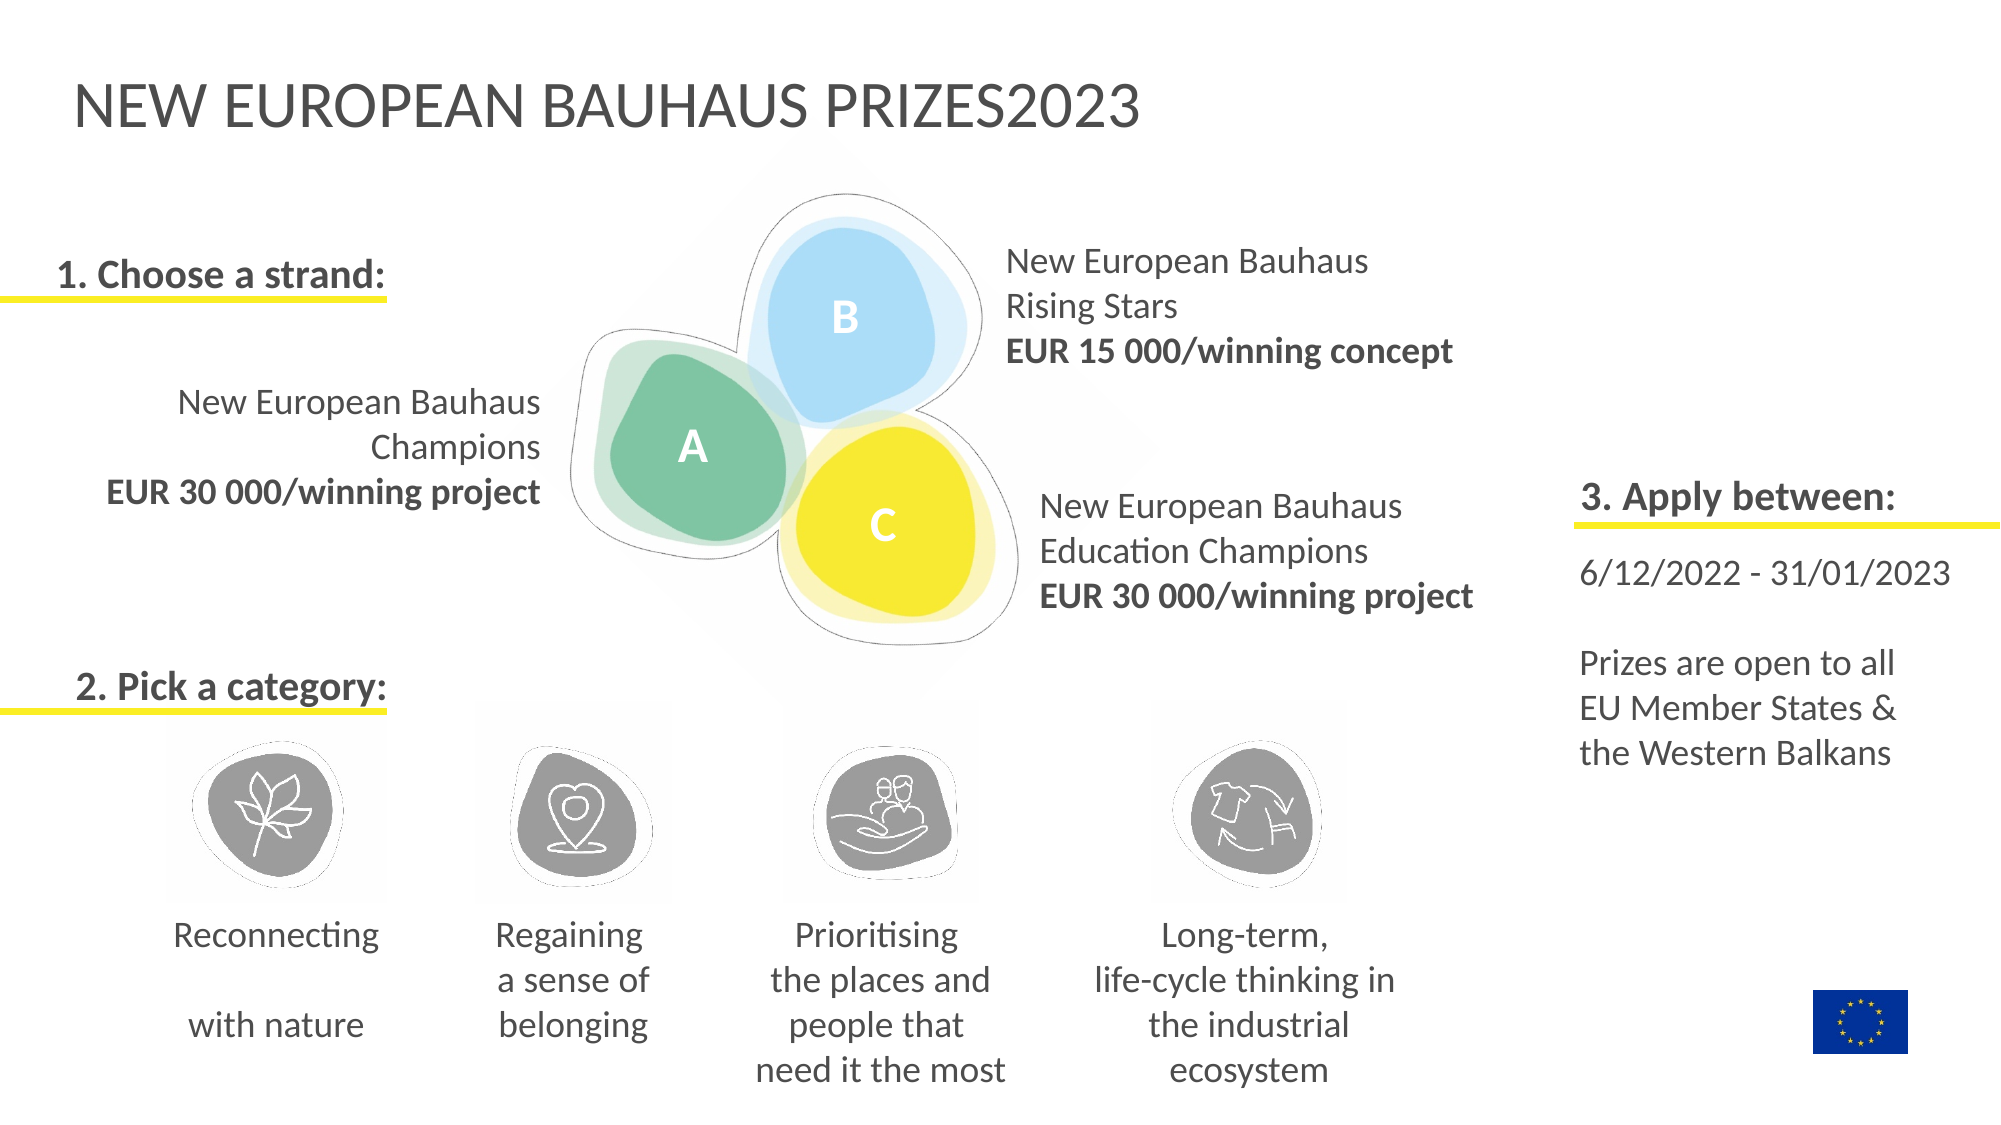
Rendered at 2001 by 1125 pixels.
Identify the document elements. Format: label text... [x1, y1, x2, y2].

picture [1151, 700, 1348, 903]
text_box New European Bauhaus Rising Stars EUR 15 000/winning concept [1076, 228, 1473, 379]
picture [1813, 990, 1908, 1054]
text_box New European Bauhaus Education Champions EUR 30 000/winning project [1076, 473, 1507, 624]
picture [166, 700, 387, 903]
text_box 1. Choose a strand: [40, 239, 402, 305]
text_box 2. Pick a category: [60, 651, 411, 716]
text_box Long-term, life-cycle thinking in the industrial ecosystem [1063, 902, 1435, 1098]
text_box NEW EUROPEAN BAUHAUS PRIZES2023 [58, 52, 1944, 144]
text_box 6/12/2022 - 31/01/2023 Prizes are open to all EU Member States & the Western Balkans [1564, 540, 1970, 826]
text_box New European Bauhaus Champions EUR 30 000/winning project [78, 369, 557, 520]
picture [557, 144, 1159, 903]
text_box Prioritising the places and people that need it the most [735, 902, 1027, 1098]
text_box Reconnecting with nature [156, 902, 397, 1053]
text_box Regaining a sense of belonging [459, 902, 688, 1053]
picture [475, 700, 672, 904]
text_box 3. Apply between: [1565, 460, 1948, 526]
